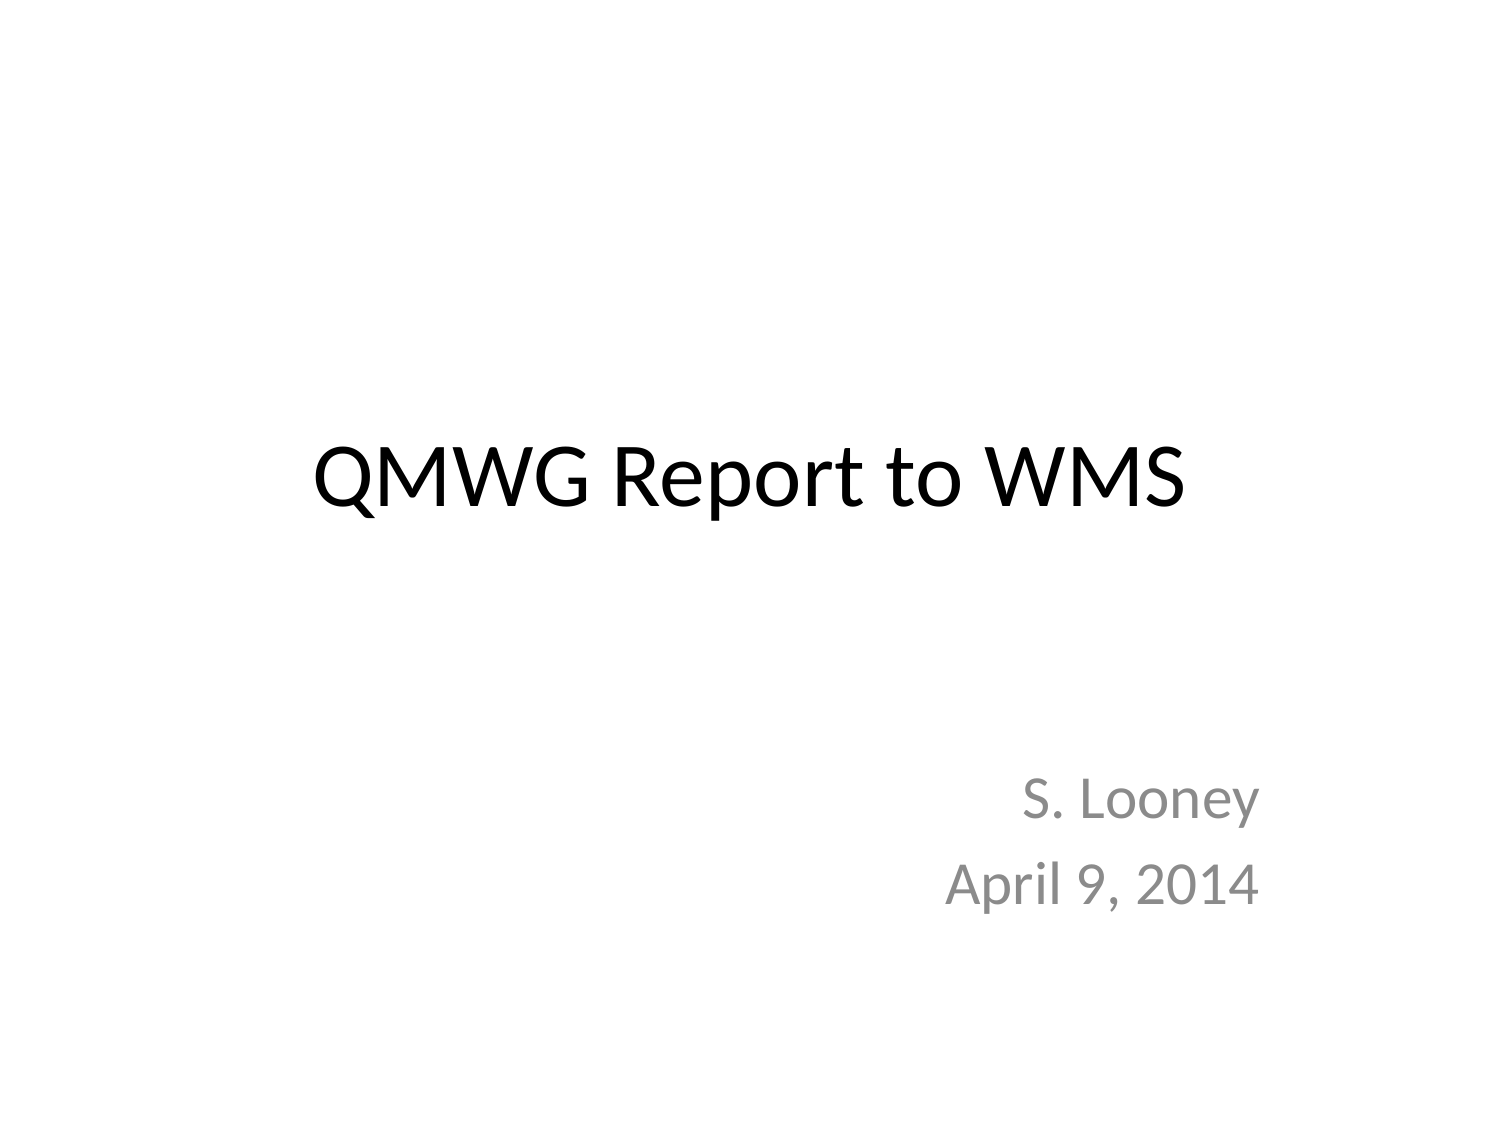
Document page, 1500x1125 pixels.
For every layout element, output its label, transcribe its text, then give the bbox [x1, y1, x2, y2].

title QMWG Report to WMS [112, 349, 1388, 591]
subtitle S. Looney April 9, 2014 [225, 750, 1275, 925]
